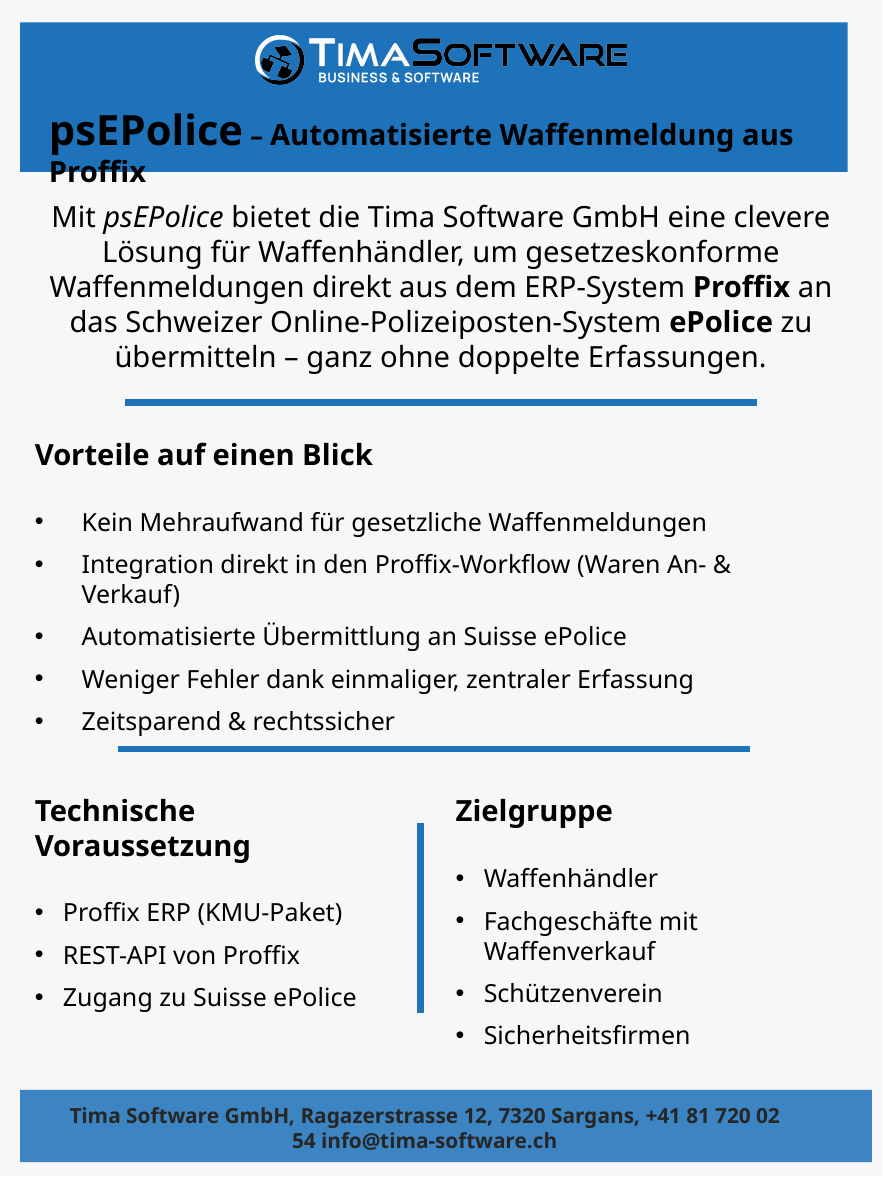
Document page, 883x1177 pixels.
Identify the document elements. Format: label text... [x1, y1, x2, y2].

text_box Vorteile auf einen Blick Kein Mehraufwand für gesetzliche Waffenmeldungen Integration direkt in den Proffix-Workflow (Waren An- & Verkauf) Automatisierte Übermittlung an Suisse ePolice Weniger Fehler dank einmaliger, zentraler Erfassung Zeitsparend & rechtssicher [19, 428, 821, 791]
text_box [19, 1089, 873, 1163]
text_box Technische Voraussetzung Proffix ERP (KMU-Paket) REST-API von Proffix Zugang zu Suisse ePolice [20, 784, 430, 1019]
picture [255, 35, 627, 85]
text_box psEPolice – Automatisierte Waffenmeldung aus Proffix [34, 33, 858, 190]
text_box [19, 21, 849, 173]
text_box Mit psEPolice bietet die Tima Software GmbH eine clevere Lösung für Waffenhändler, um gesetzeskonforme Waffenmeldungen direkt aus dem ERP-System Proffix an das Schweizer Online-Polizeiposten-System ePolice zu übermitteln – ganz ohne doppelte Erfassungen. [19, 190, 862, 381]
text_box Zielgruppe Waffenhändler Fachgeschäfte mit Waffenverkauf Schützenverein Sicherheitsfirmen [440, 785, 881, 1058]
text_box Tima Software GmbH, Ragazerstrasse 12, 7320 Sargans, +41 81 720 02 54 info@tima-software.ch [41, 1094, 808, 1160]
